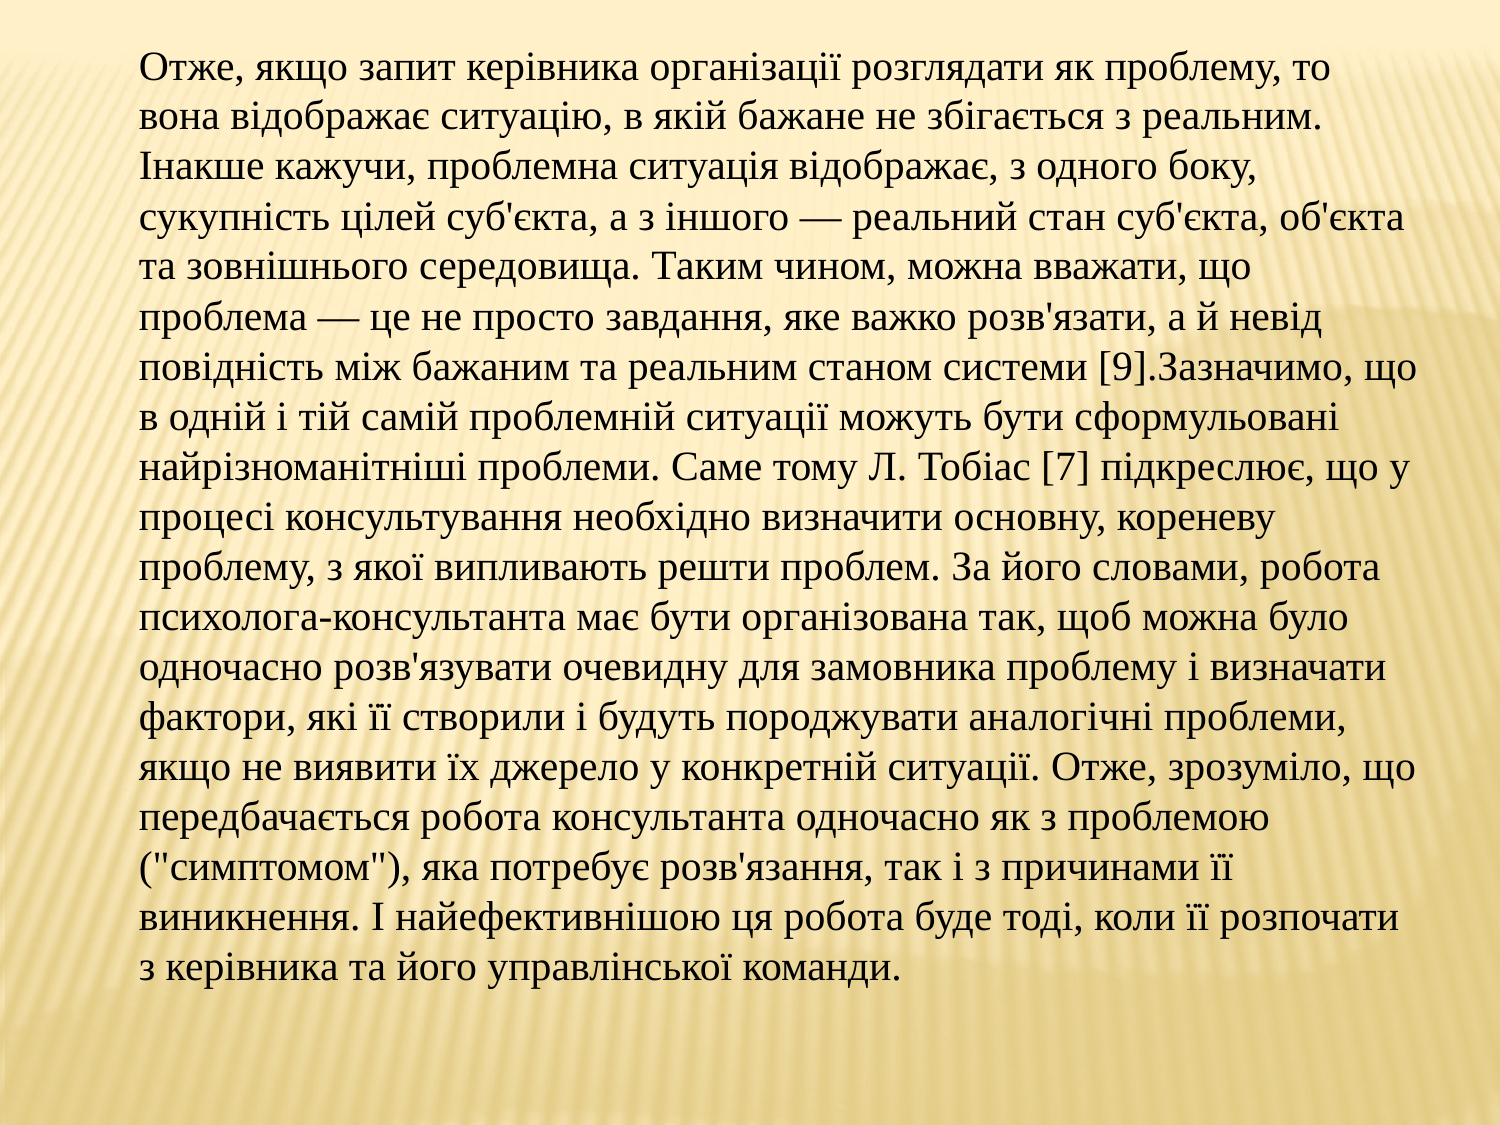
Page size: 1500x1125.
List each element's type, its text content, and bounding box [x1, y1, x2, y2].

text_box Отже, якщо запит керівника організації розглядати як проблему, то вона відображає ситуацію, в якій бажане не збігається з реаль­ним. Інакше кажучи, проблемна ситуація відображає, з одного боку, сукупність цілей суб'єкта, а з іншого — реальний стан суб'єкта, об'єк­та та зовнішнього середовища. Таким чином, можна вважати, що проблема — це не просто завдання, яке важко розв'язати, а й невід­повідність між бажаним та реальним станом системи [9].Зазначимо, що в одній і тій самій проблемній ситуації можуть бути сформульовані найрізноманітніші проблеми. Саме тому Л. Тобіас [7] підкреслює, що у процесі консультування необхідно визначити ос­новну, кореневу проблему, з якої випливають решти проблем. За його словами, робота психолога-консультанта має бути організована так, щоб можна було одночасно розв'язувати очевидну для замов­ника проблему і визначати фактори, які її створили і будуть пород­жувати аналогічні проблеми, якщо не виявити їх джерело у конк­ретній ситуації. Отже, зрозуміло, що передбачається робота консуль­танта одночасно як з проблемою ("симптомом"), яка потребує розв'язання, так і з причинами її виникнення. І найефективнішою ця робота буде тоді, коли її розпочати з керівника та його управлінсь­кої команди. [123, 30, 1435, 997]
